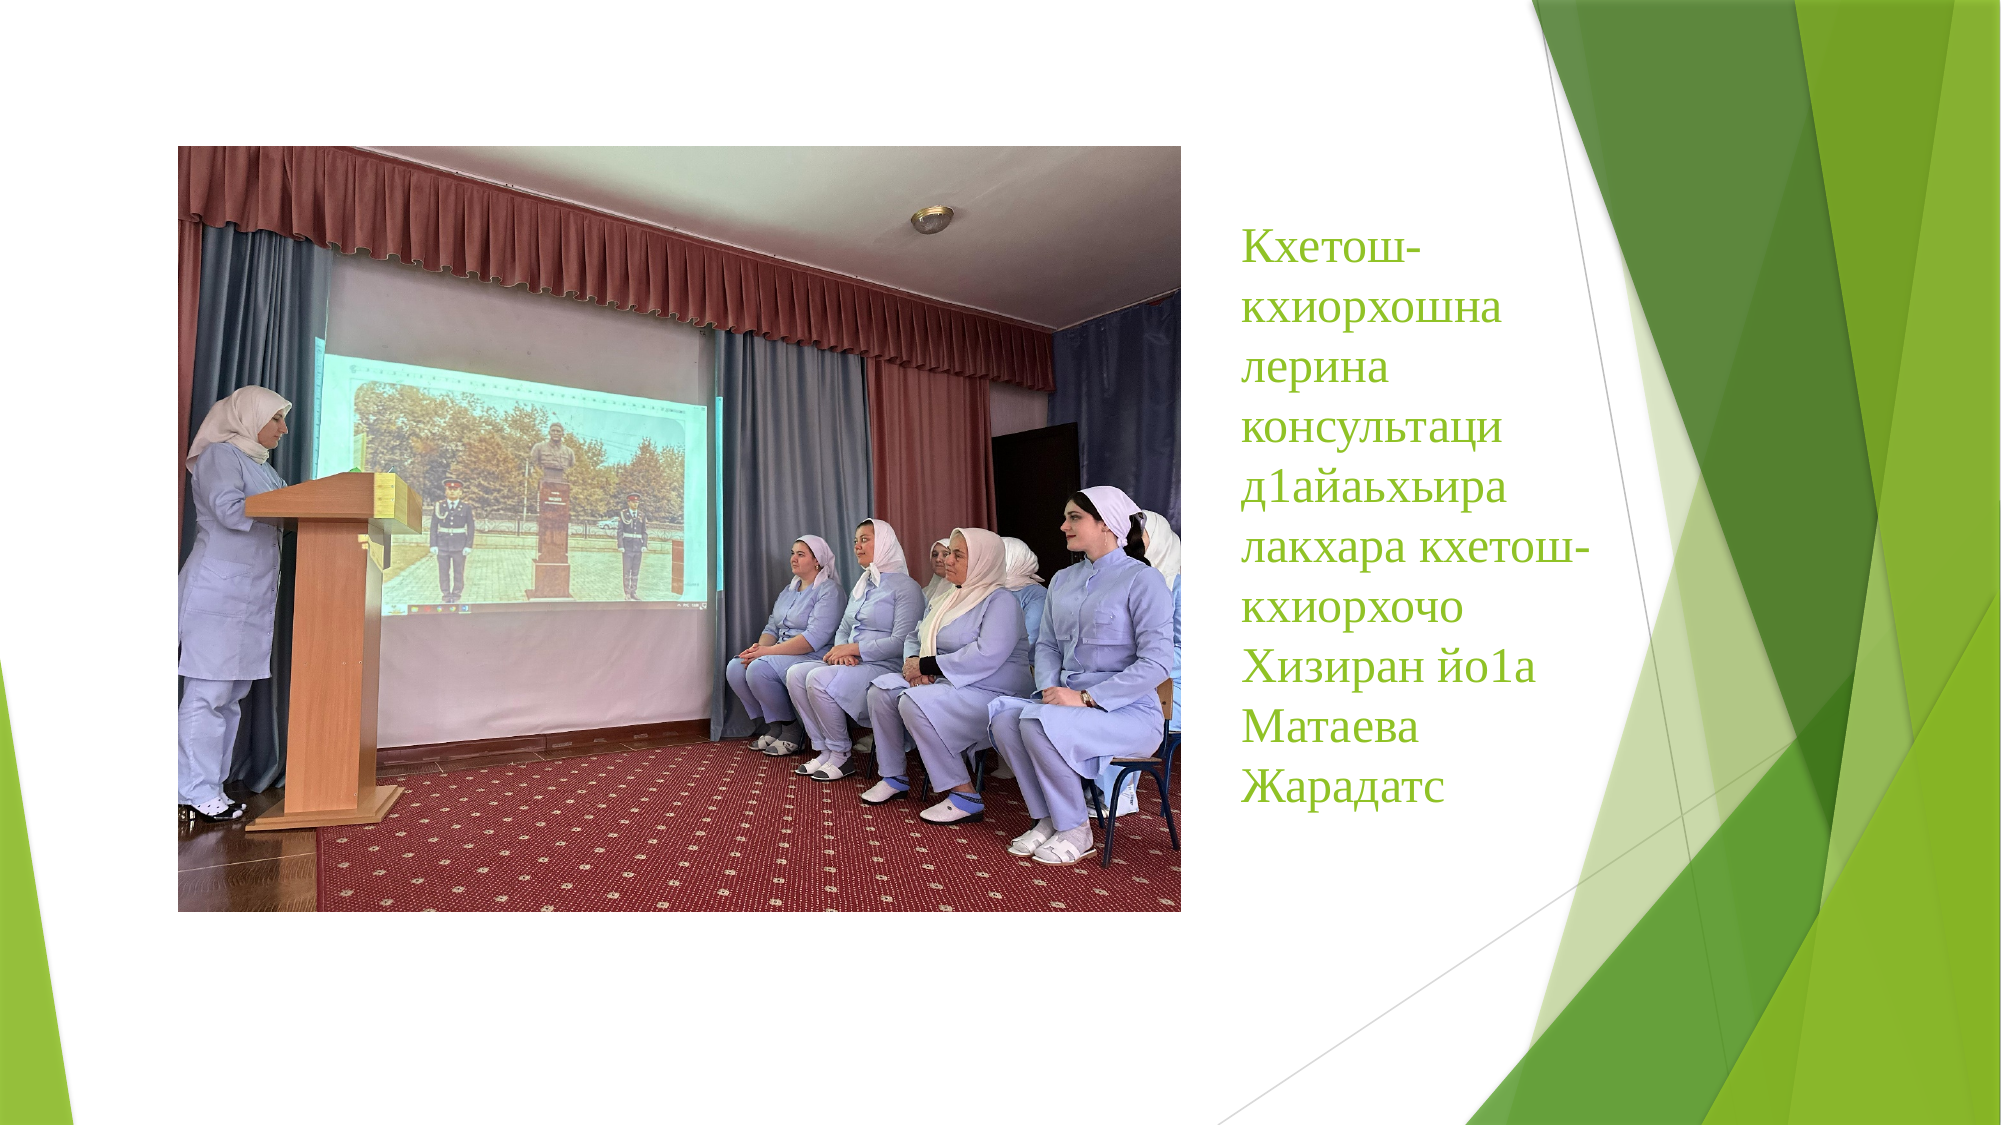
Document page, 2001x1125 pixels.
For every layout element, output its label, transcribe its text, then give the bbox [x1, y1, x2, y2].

title Кхетош-кхиорхошна лерина консультаци д1айаьхьира лакхара кхетош-кхиорхочо Хизиран йо1а Матаева Жарадатс [1226, 204, 1633, 884]
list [178, 146, 1182, 913]
